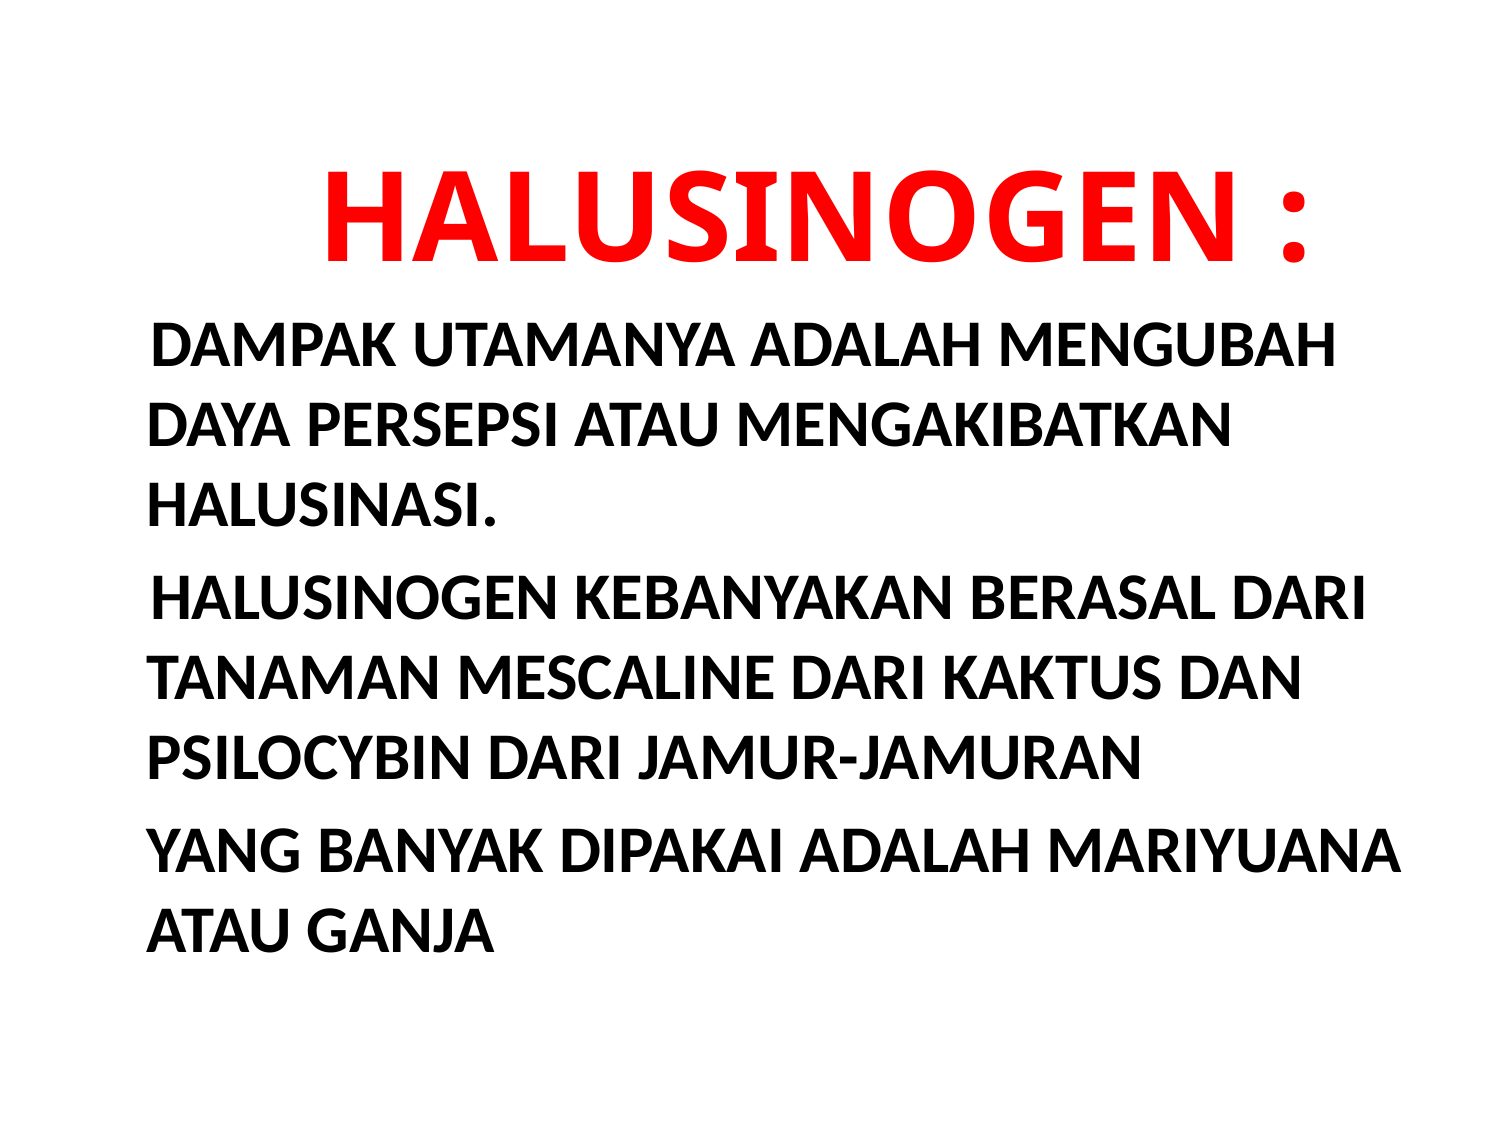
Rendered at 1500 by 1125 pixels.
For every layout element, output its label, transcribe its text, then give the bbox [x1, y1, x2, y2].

list HALUSINOGEN : DAMPAK UTAMANYA ADALAH MENGUBAH DAYA PERSEPSI ATAU MENGAKIBATKAN HALUSINASI. HALUSINOGEN KEBANYAKAN BERASAL DARI TANAMAN MESCALINE DARI KAKTUS DAN PSILOCYBIN DARI JAMUR-JAMURAN YANG BANYAK DIPAKAI ADALAH MARIYUANA ATAU GANJA [74, 128, 1426, 1006]
